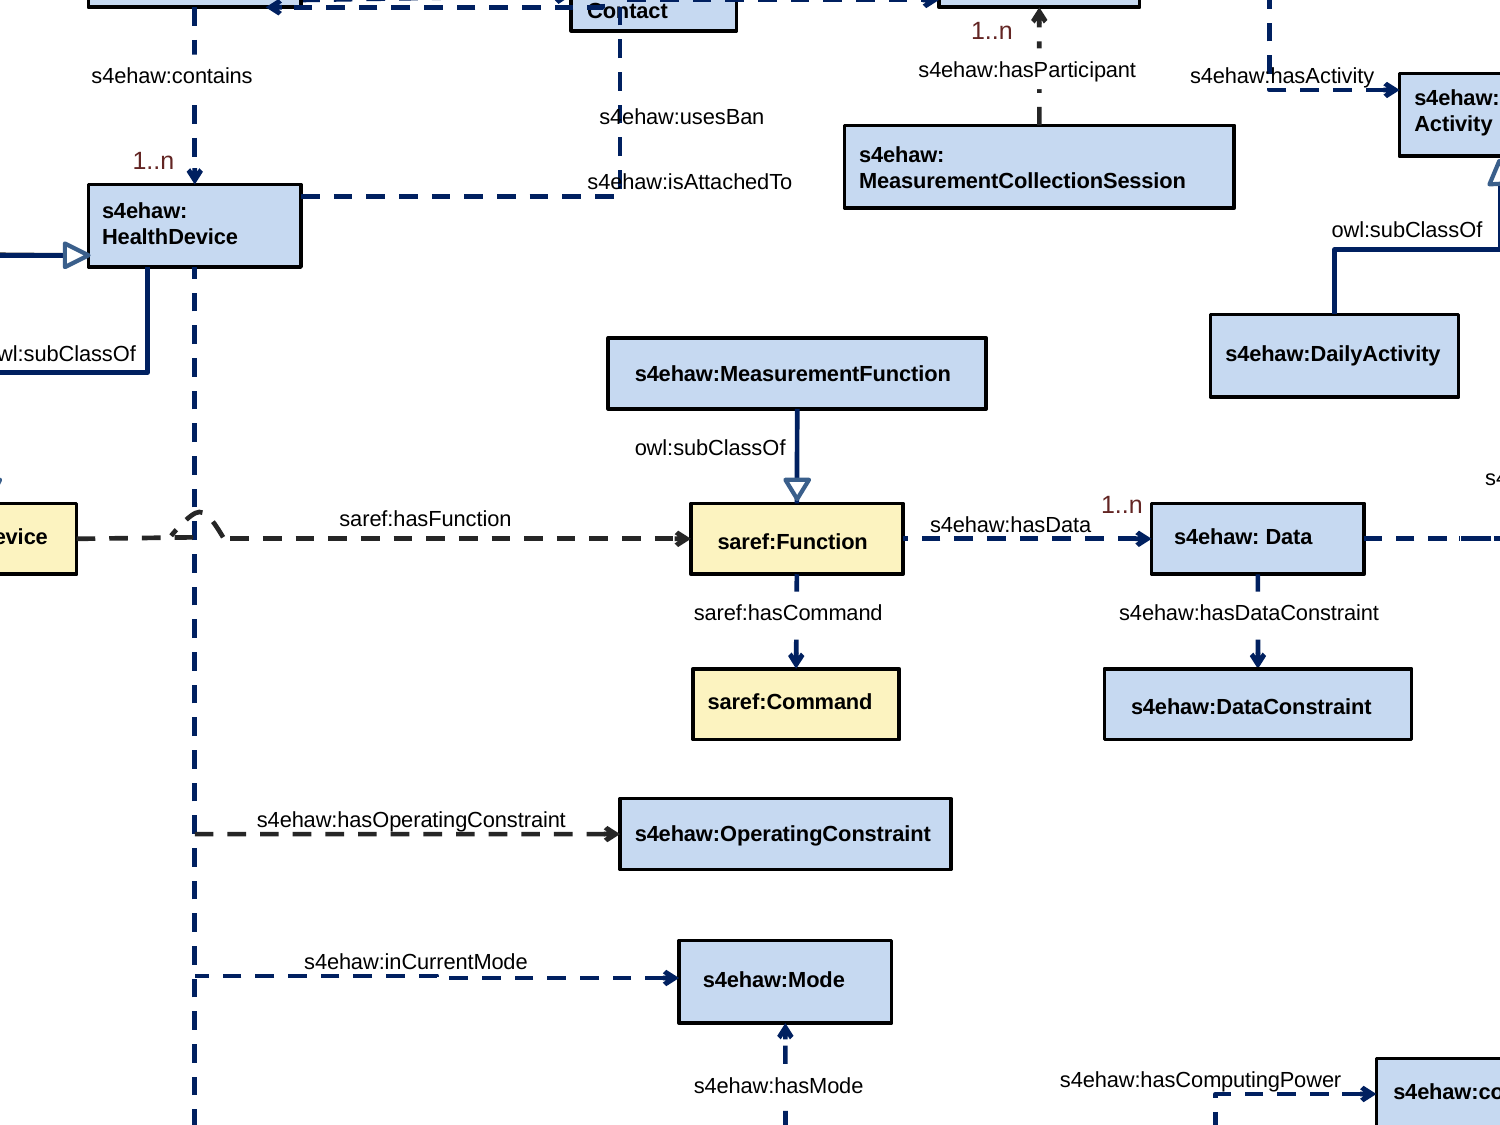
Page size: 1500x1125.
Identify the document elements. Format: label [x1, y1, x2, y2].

text_box [0, 0, 1500, 1125]
